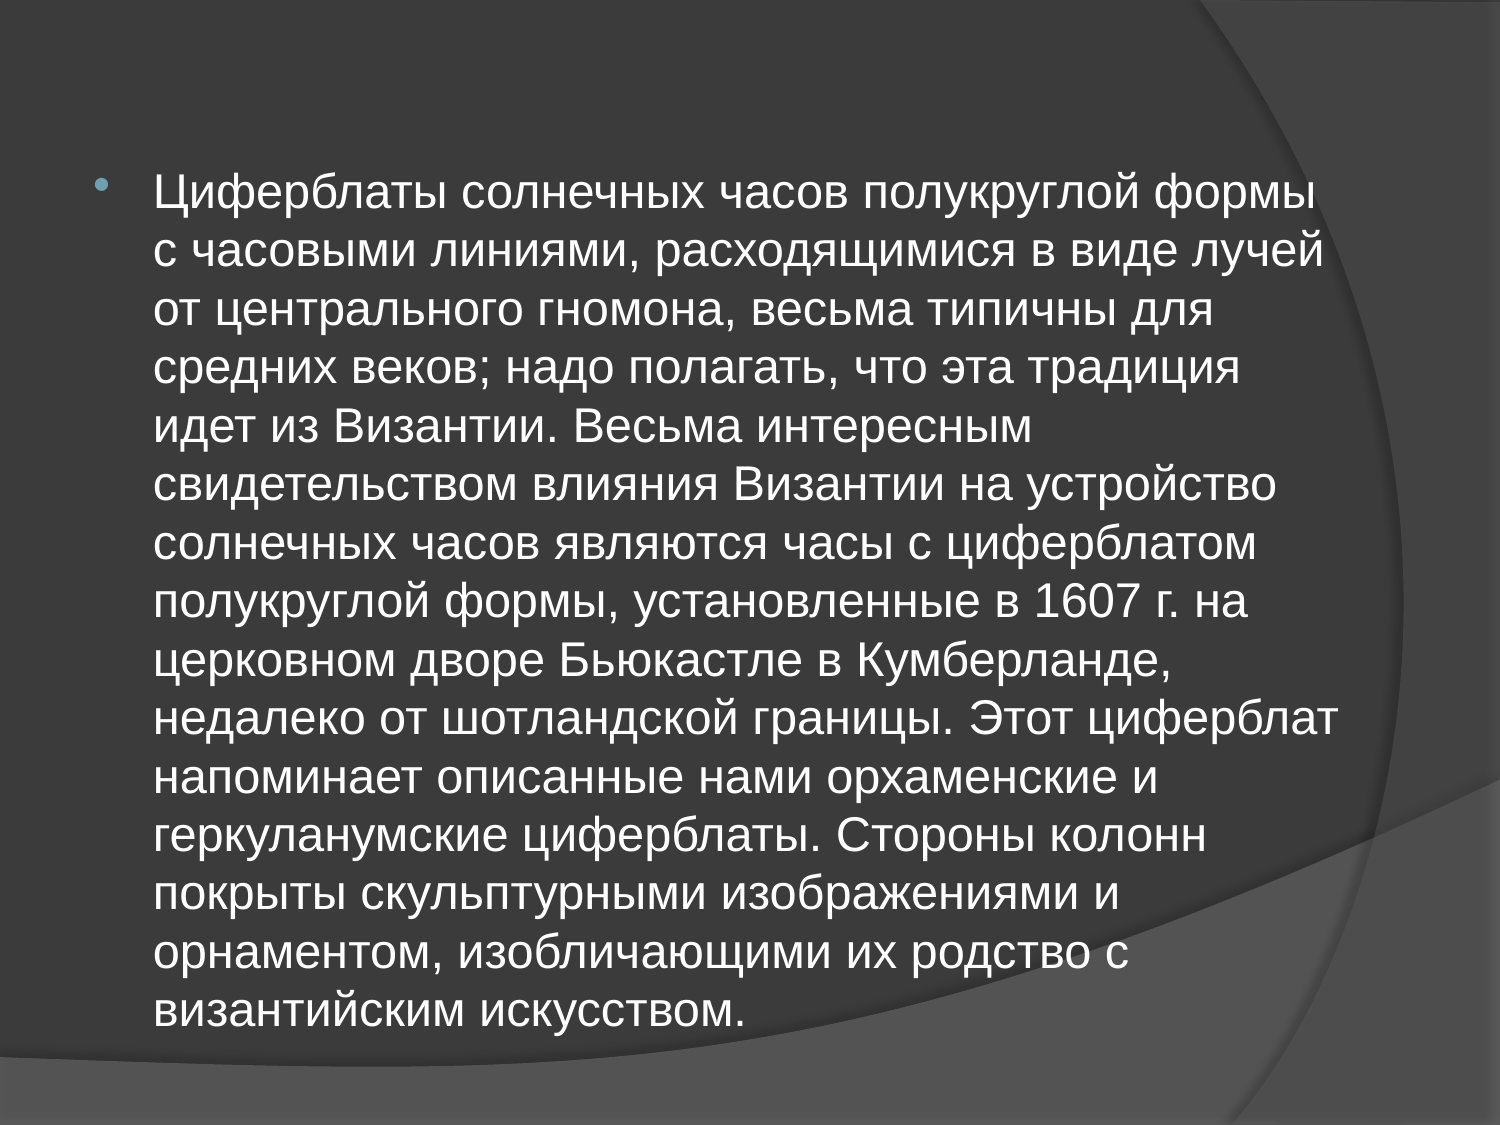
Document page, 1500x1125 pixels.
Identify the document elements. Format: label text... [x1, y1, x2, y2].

list Циферблаты солнечных часов полукруглой формы с часовыми линиями, расходящимися в виде лучей от центрального гномона, весьма типичны для средних веков; надо полагать, что эта традиция идет из Византии. Весьма интересным свидетельством влияния Византии на устройство солнечных часов являются часы с циферблатом полукруглой формы, установленные в 1607 г. на церковном дворе Бьюкастле в Кумберланде, недалеко от шотландской границы. Этот циферблат напоминает описанные нами орхаменские и геркуланумские циферблаты. Стороны колонн покрыты скульптурными изображениями и орнаментом, изобличающими их родство с византийским искусством. [75, 152, 1360, 1067]
